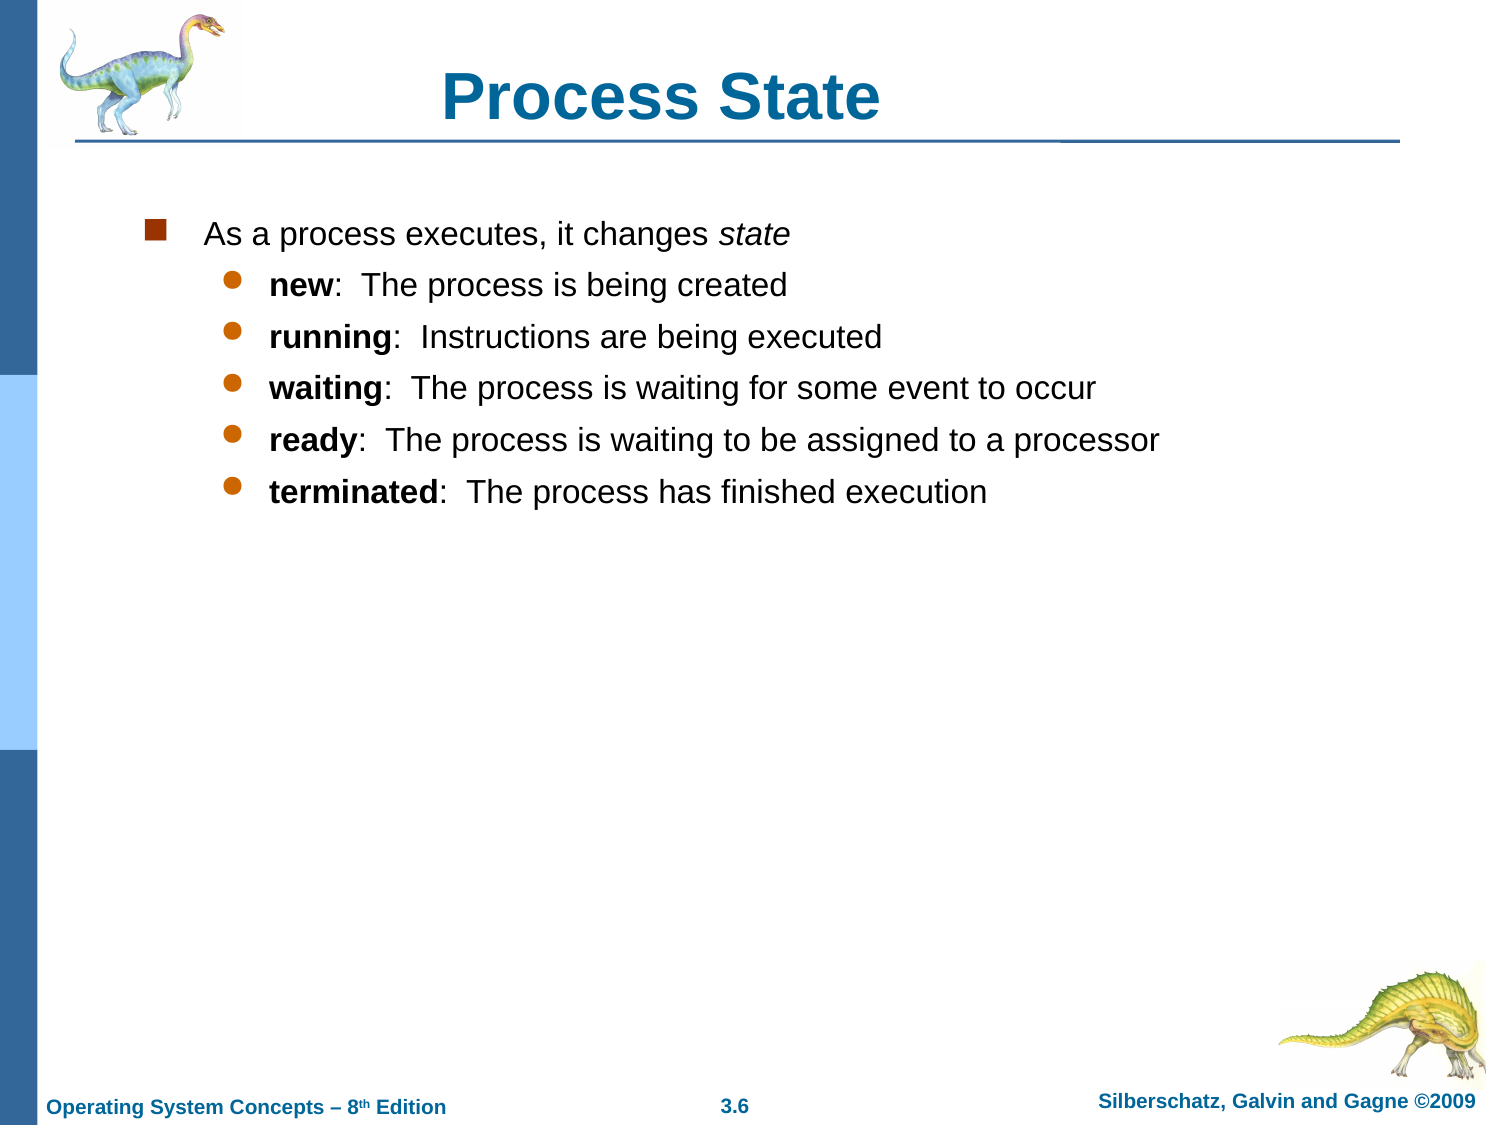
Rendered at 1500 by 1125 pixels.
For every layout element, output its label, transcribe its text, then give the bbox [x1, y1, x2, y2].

picture [46, 0, 243, 149]
title Process State [75, 45, 1249, 141]
picture [1275, 959, 1486, 1090]
list As a process executes, it changes state new: The process is being created running: Instructions are being executed waiting: The process is waiting for some event to occur ready: The process is waiting to be assigned to a processor terminated: The process has finished execution [132, 204, 1342, 616]
